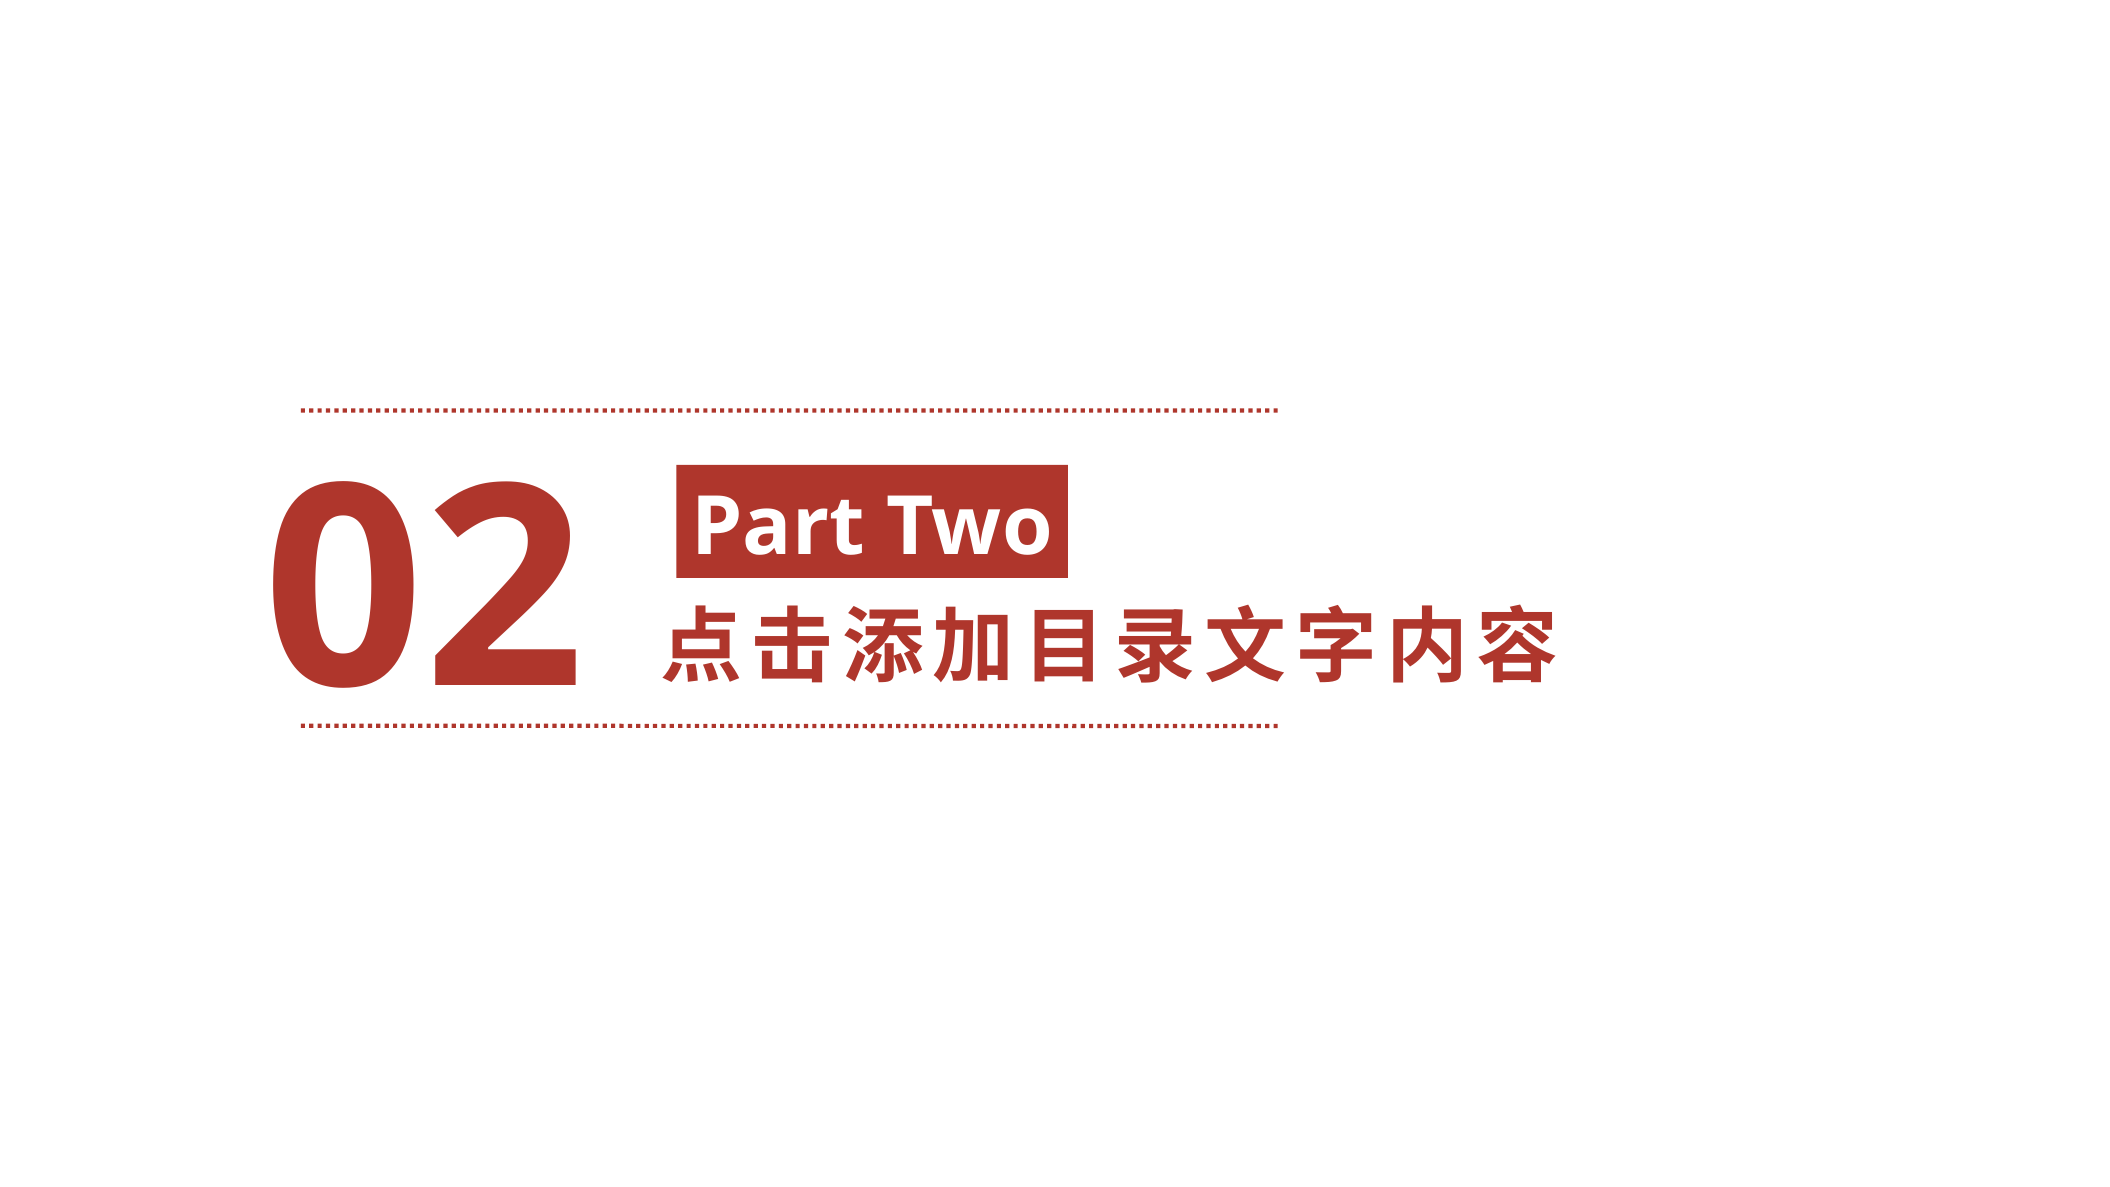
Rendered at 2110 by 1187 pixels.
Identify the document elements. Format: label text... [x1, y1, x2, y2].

text_box 02 [248, 397, 601, 750]
text_box 点击添加目录文字内容 [646, 585, 1831, 699]
text_box Part Two [676, 464, 1068, 578]
